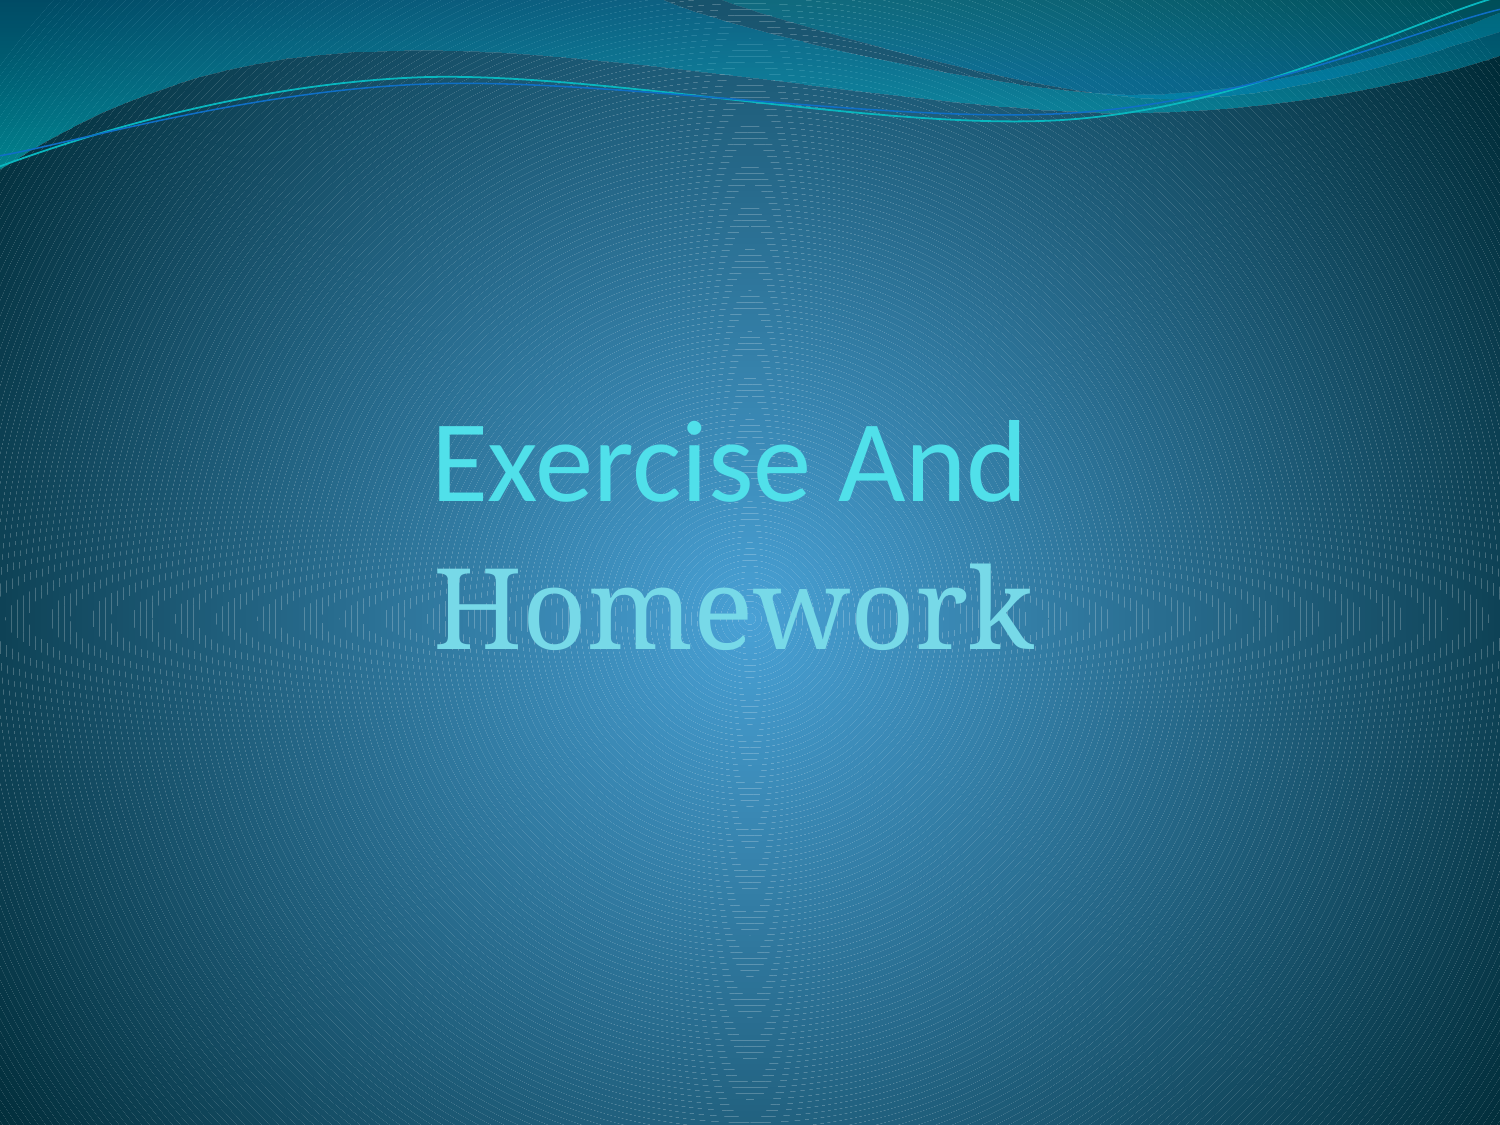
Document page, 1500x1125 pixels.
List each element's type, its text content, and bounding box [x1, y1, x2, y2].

title Exercise And [87, 224, 1376, 525]
subtitle Homework [87, 529, 1376, 818]
